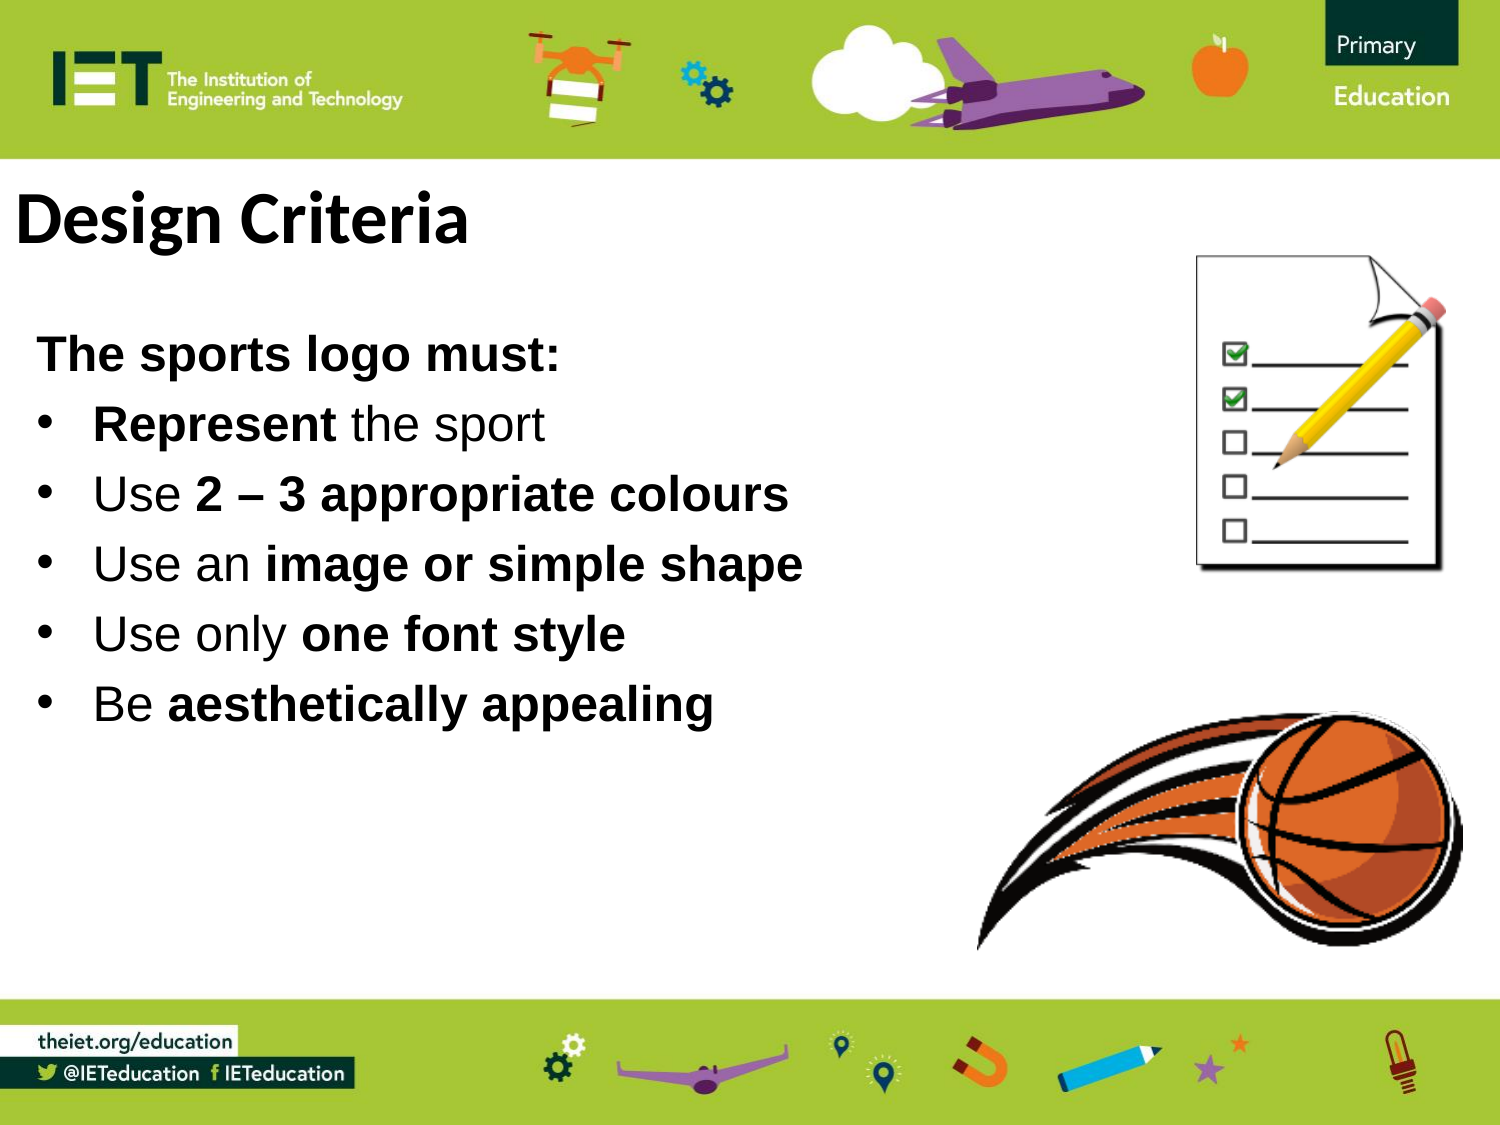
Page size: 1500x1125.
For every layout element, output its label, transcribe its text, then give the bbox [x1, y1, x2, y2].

text_box The sports logo must: Represent the sport Use 2 – 3 appropriate colours Use an image or simple shape Use only one font style Be aesthetically appealing [21, 314, 1158, 790]
picture [0, 0, 1500, 1125]
text_box Design Criteria [0, 171, 1374, 284]
